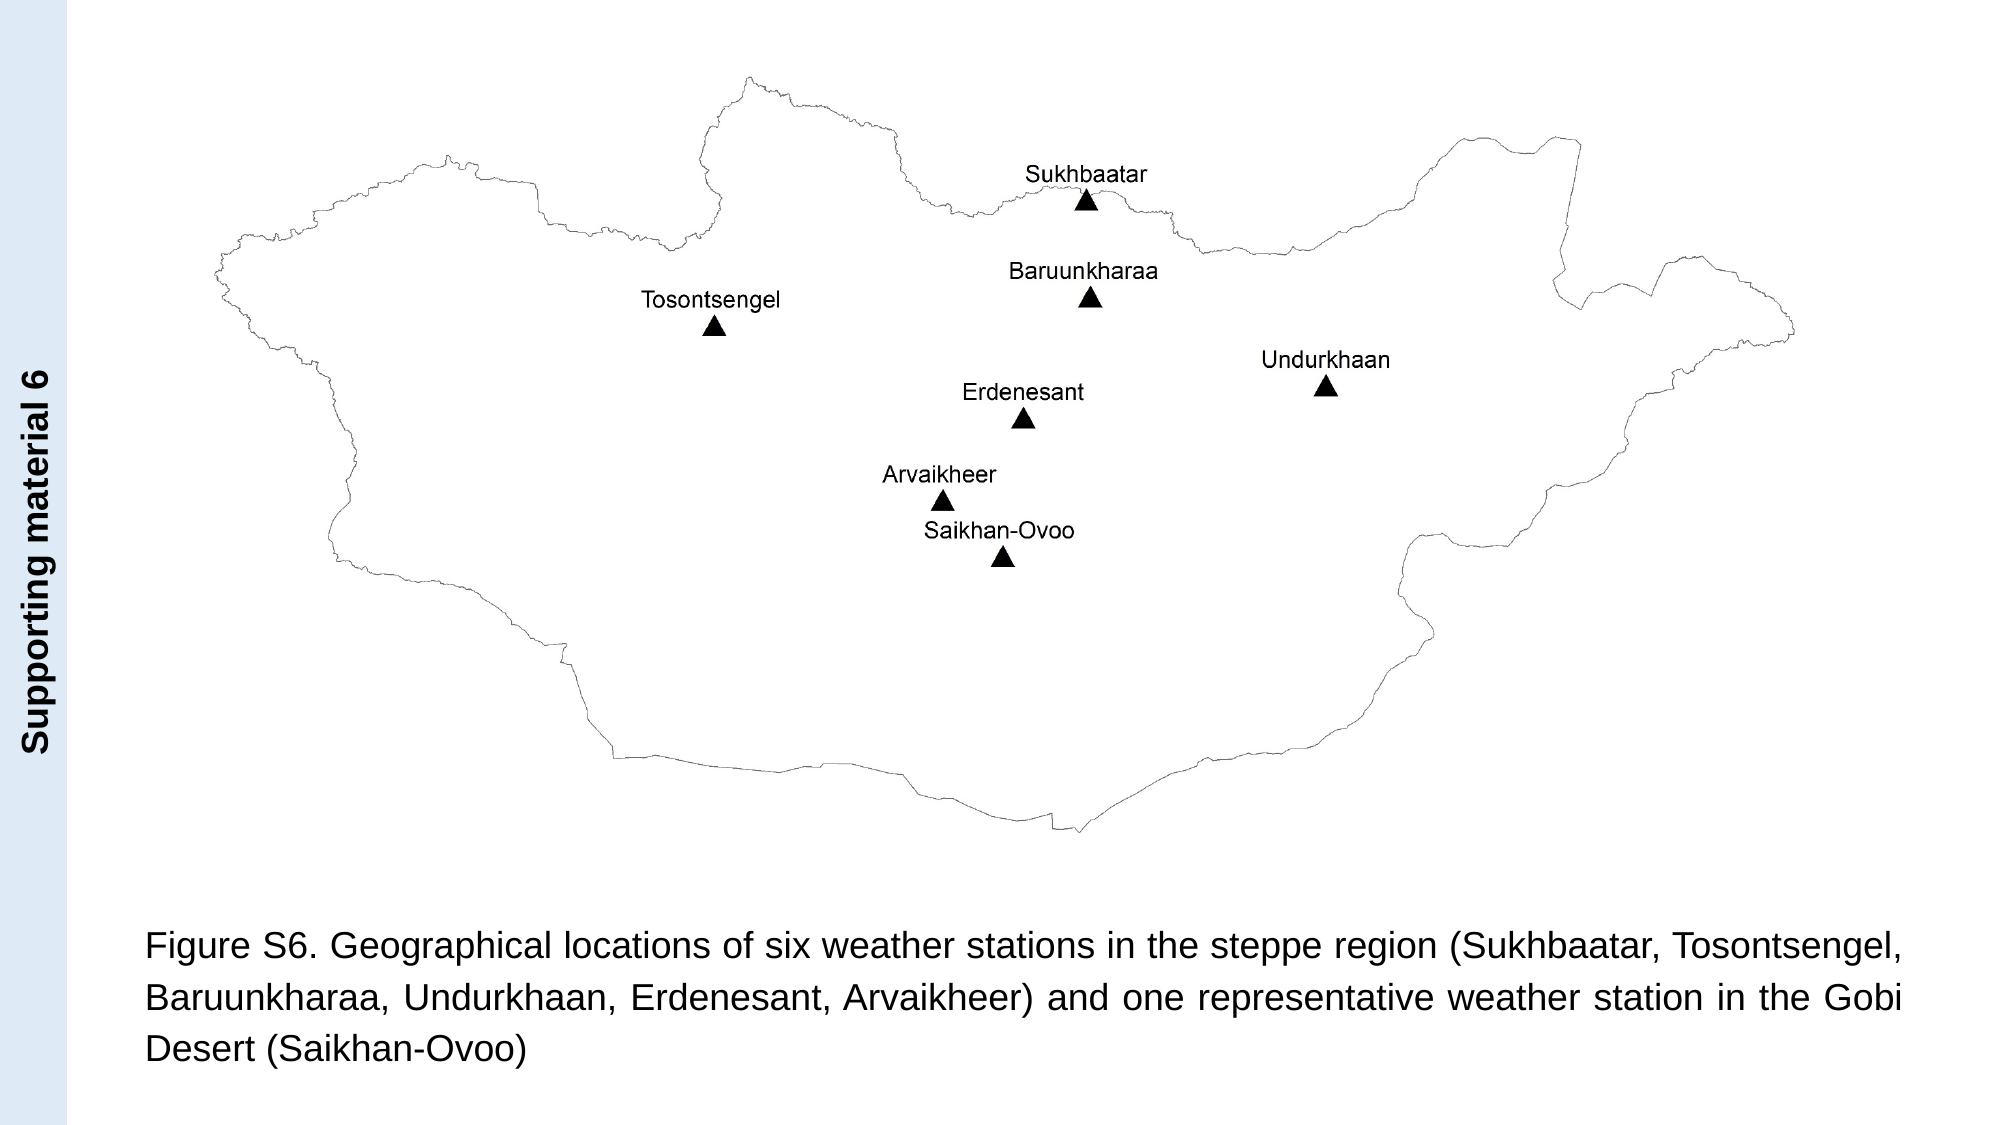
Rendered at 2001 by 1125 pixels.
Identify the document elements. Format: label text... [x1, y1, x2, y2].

text_box Figure S6. Geographical locations of six weather stations in the steppe region (Sukhbaatar, Tosontsengel, Baruunkharaa, Undurkhaan, Erdenesant, Arvaikheer) and one representative weather station in the Gobi Desert (Saikhan-Ovoo) [130, 906, 1918, 1077]
picture [165, 0, 1835, 910]
text_box Supporting material 6 [0, 0, 67, 1125]
